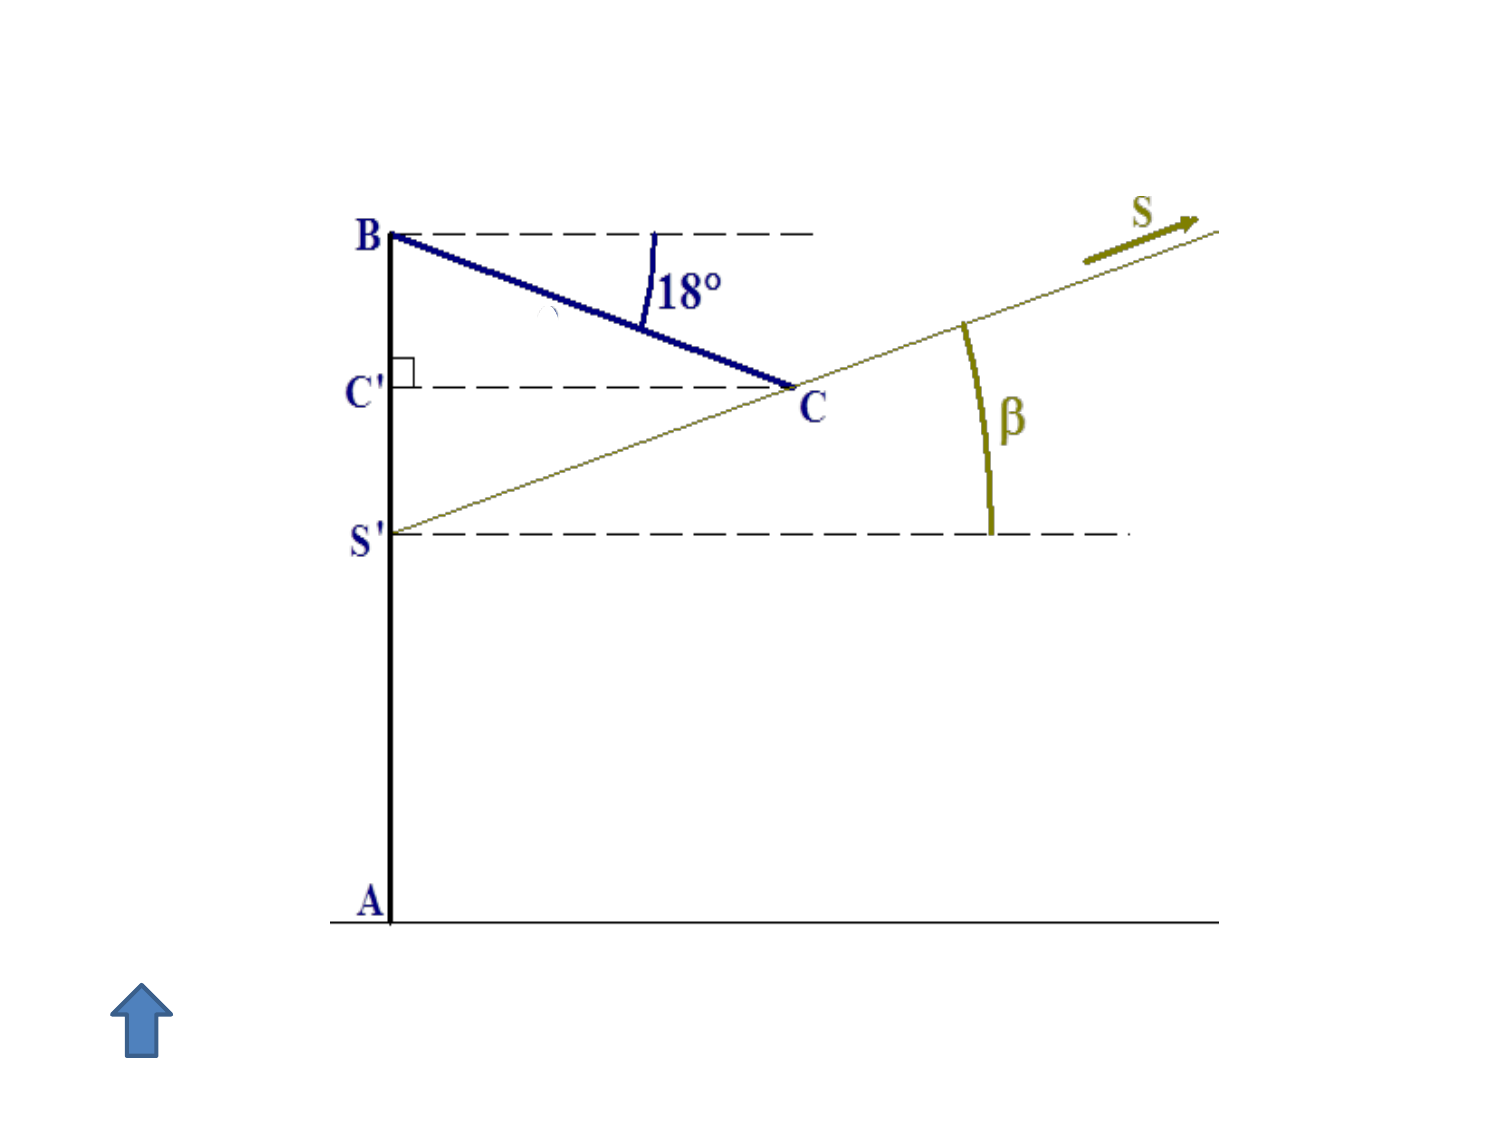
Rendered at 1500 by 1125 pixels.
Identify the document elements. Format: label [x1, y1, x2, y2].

text_box [110, 982, 174, 1058]
text_box [330, 195, 1219, 941]
